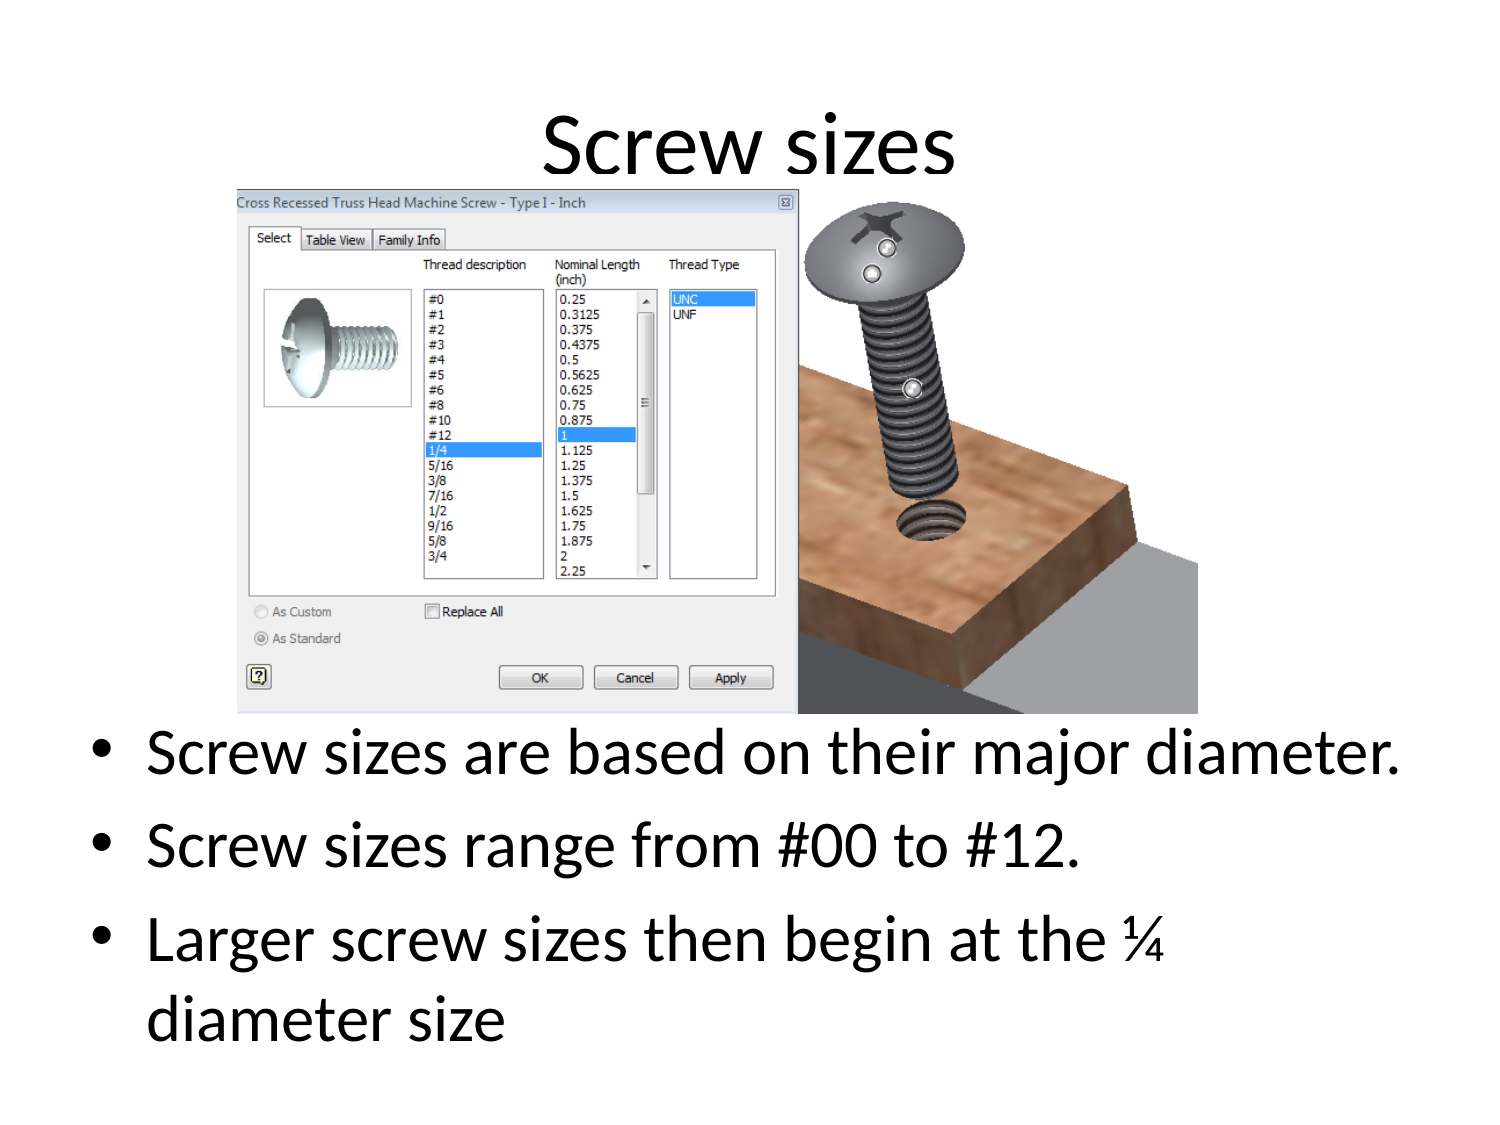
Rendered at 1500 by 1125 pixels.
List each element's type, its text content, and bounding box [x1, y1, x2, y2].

picture [237, 174, 1198, 714]
list Screw sizes are based on their major diameter. Screw sizes range from #00 to #12. Larger screw sizes then begin at the ¼ diameter size [75, 699, 1425, 1093]
title Screw sizes [75, 45, 1425, 233]
